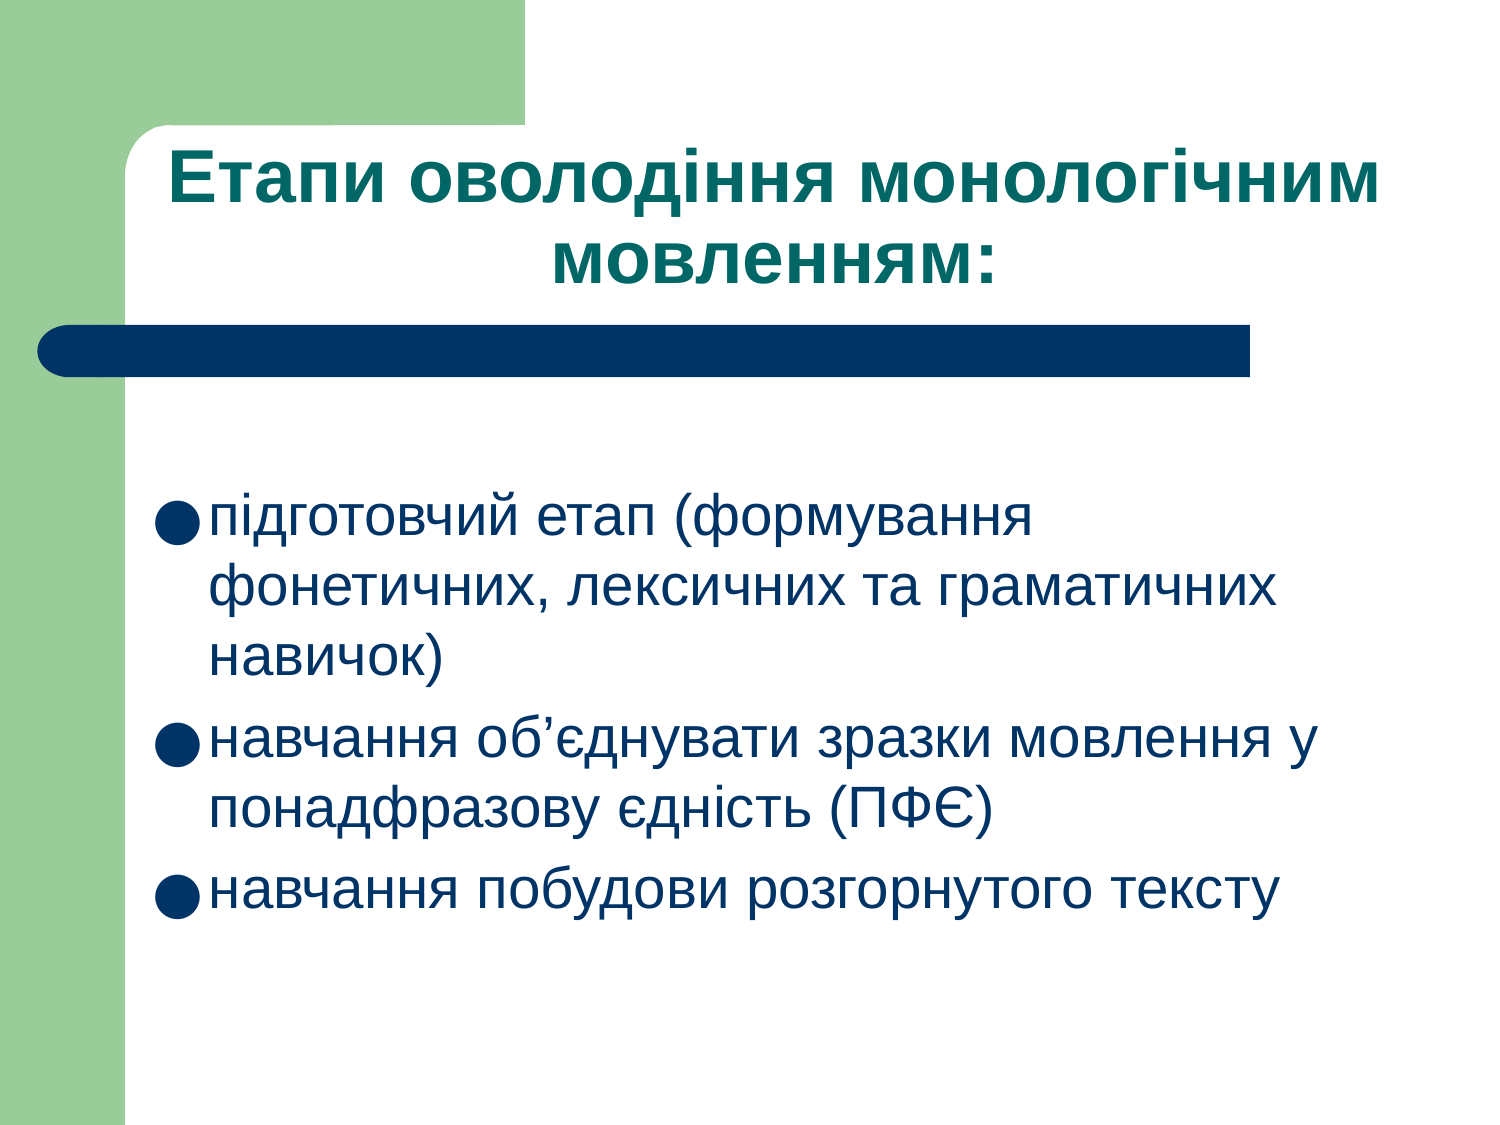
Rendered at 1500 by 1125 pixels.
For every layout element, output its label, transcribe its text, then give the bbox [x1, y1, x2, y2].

title Етапи оволодіння монологічним мовленням: [125, 125, 1425, 313]
list підготовчий етап (формування фонетичних, лексичних та граматичних навичок) навчання об’єднувати зразки мовлення у понадфразову єдність (ПФЄ) навчання побудови розгорнутого тексту [137, 469, 1400, 999]
